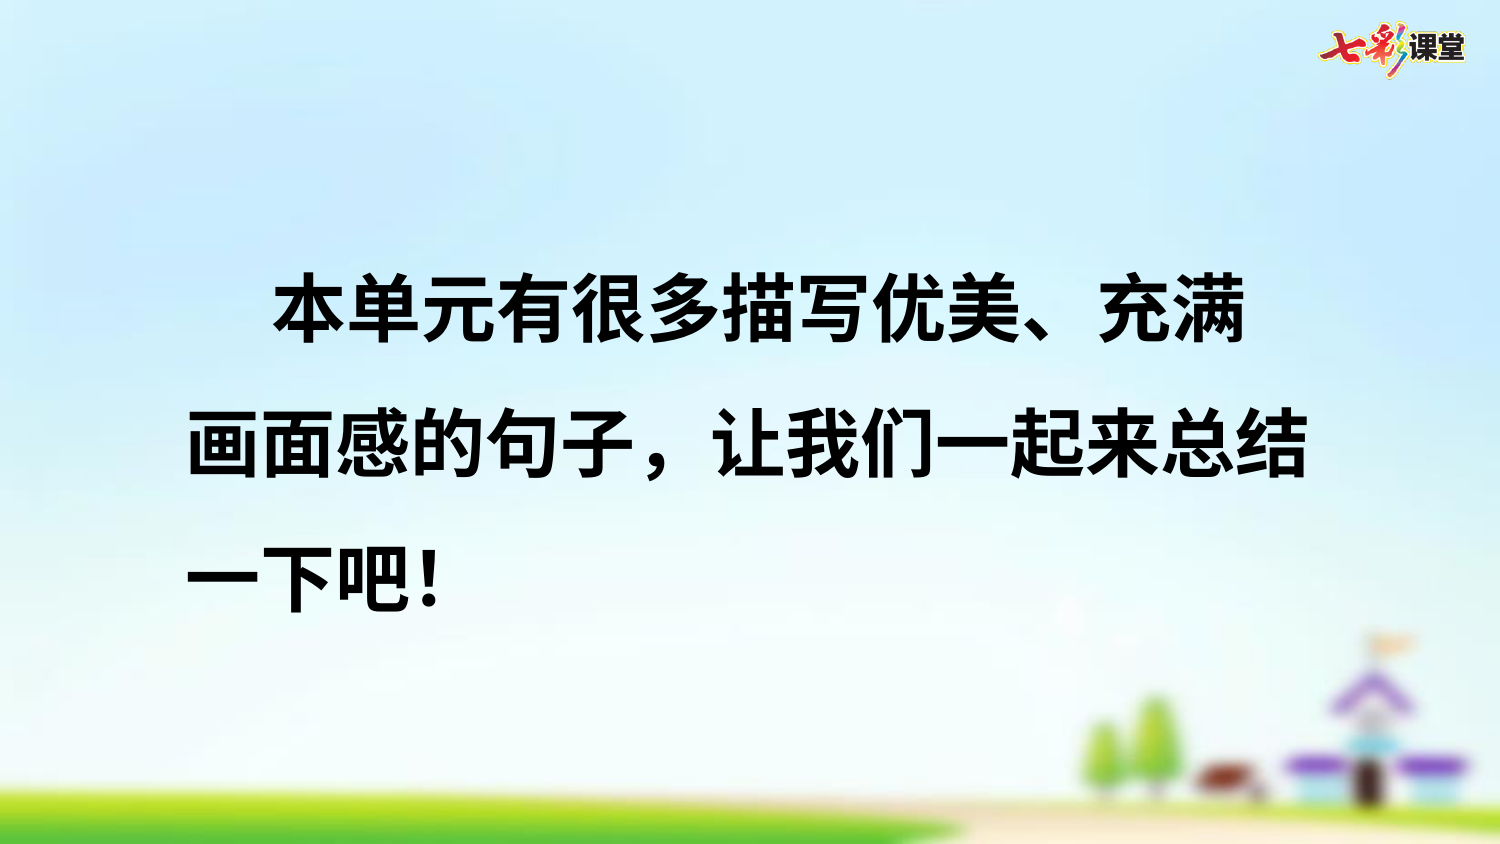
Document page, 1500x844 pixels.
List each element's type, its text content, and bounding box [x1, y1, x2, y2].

text_box 本单元有很多描写优美、充满画面感的句子，让我们一起来总结一下吧！ [171, 209, 1329, 629]
picture [0, 0, 1500, 844]
